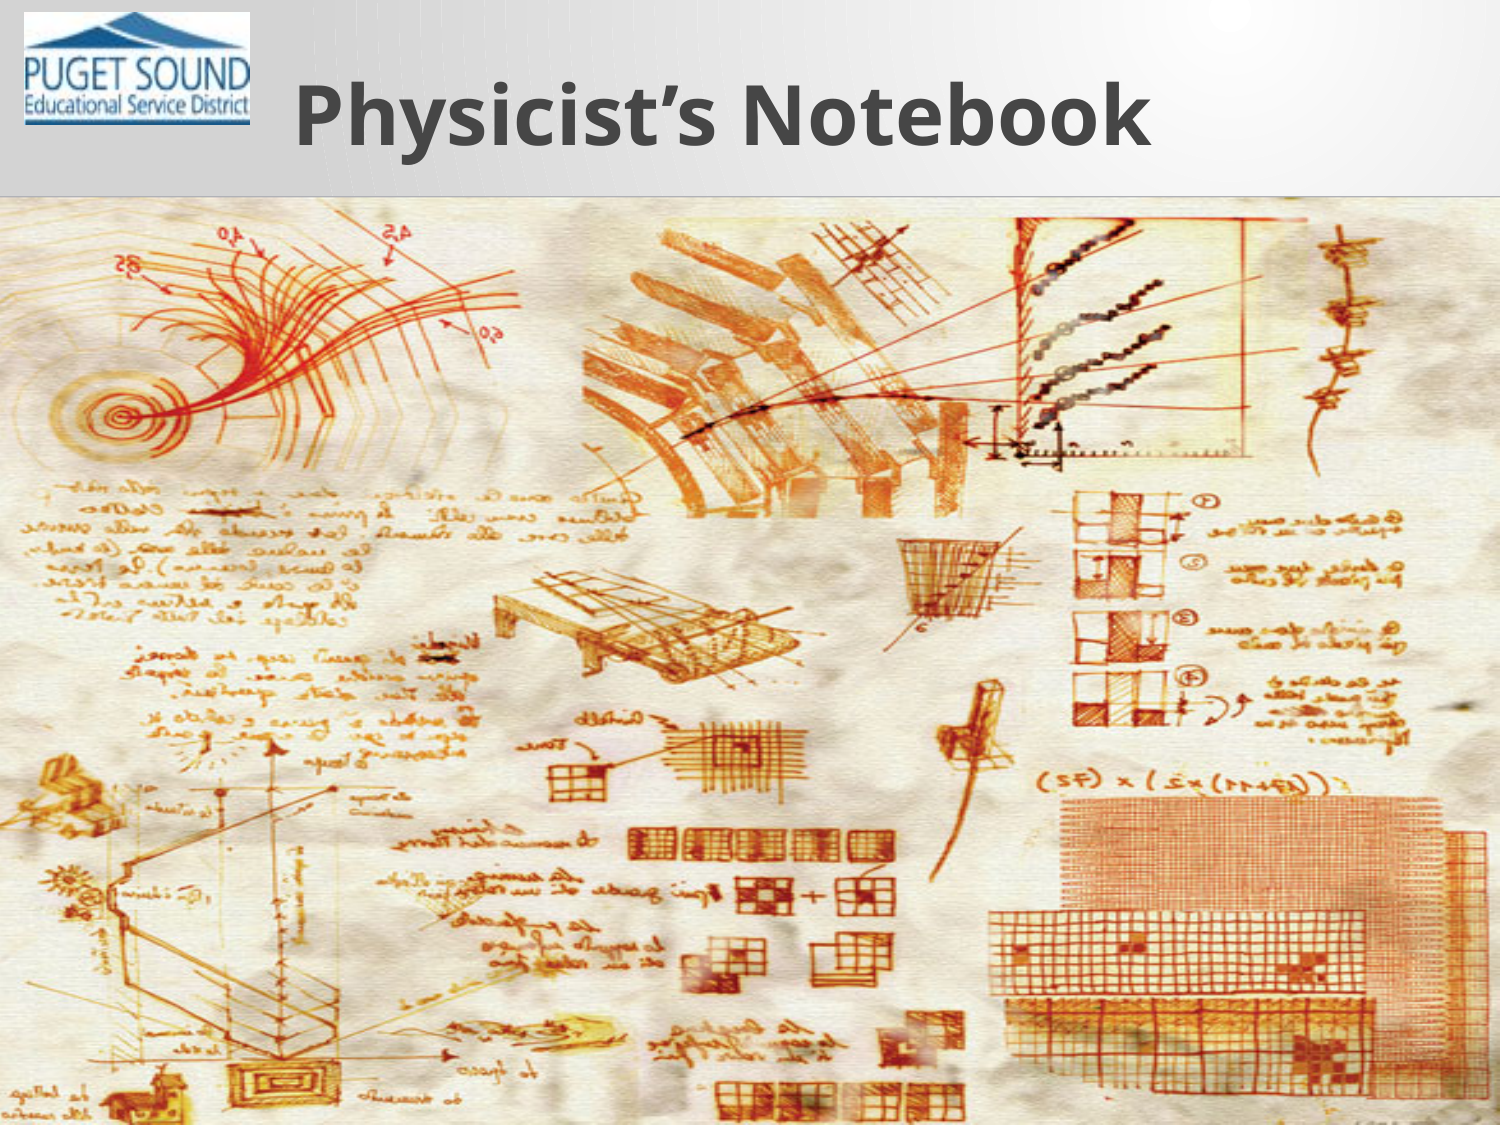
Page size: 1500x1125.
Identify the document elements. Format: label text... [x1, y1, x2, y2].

title Physicist’s Notebook [278, 37, 1425, 188]
picture [24, 12, 250, 125]
picture [0, 195, 1500, 1125]
